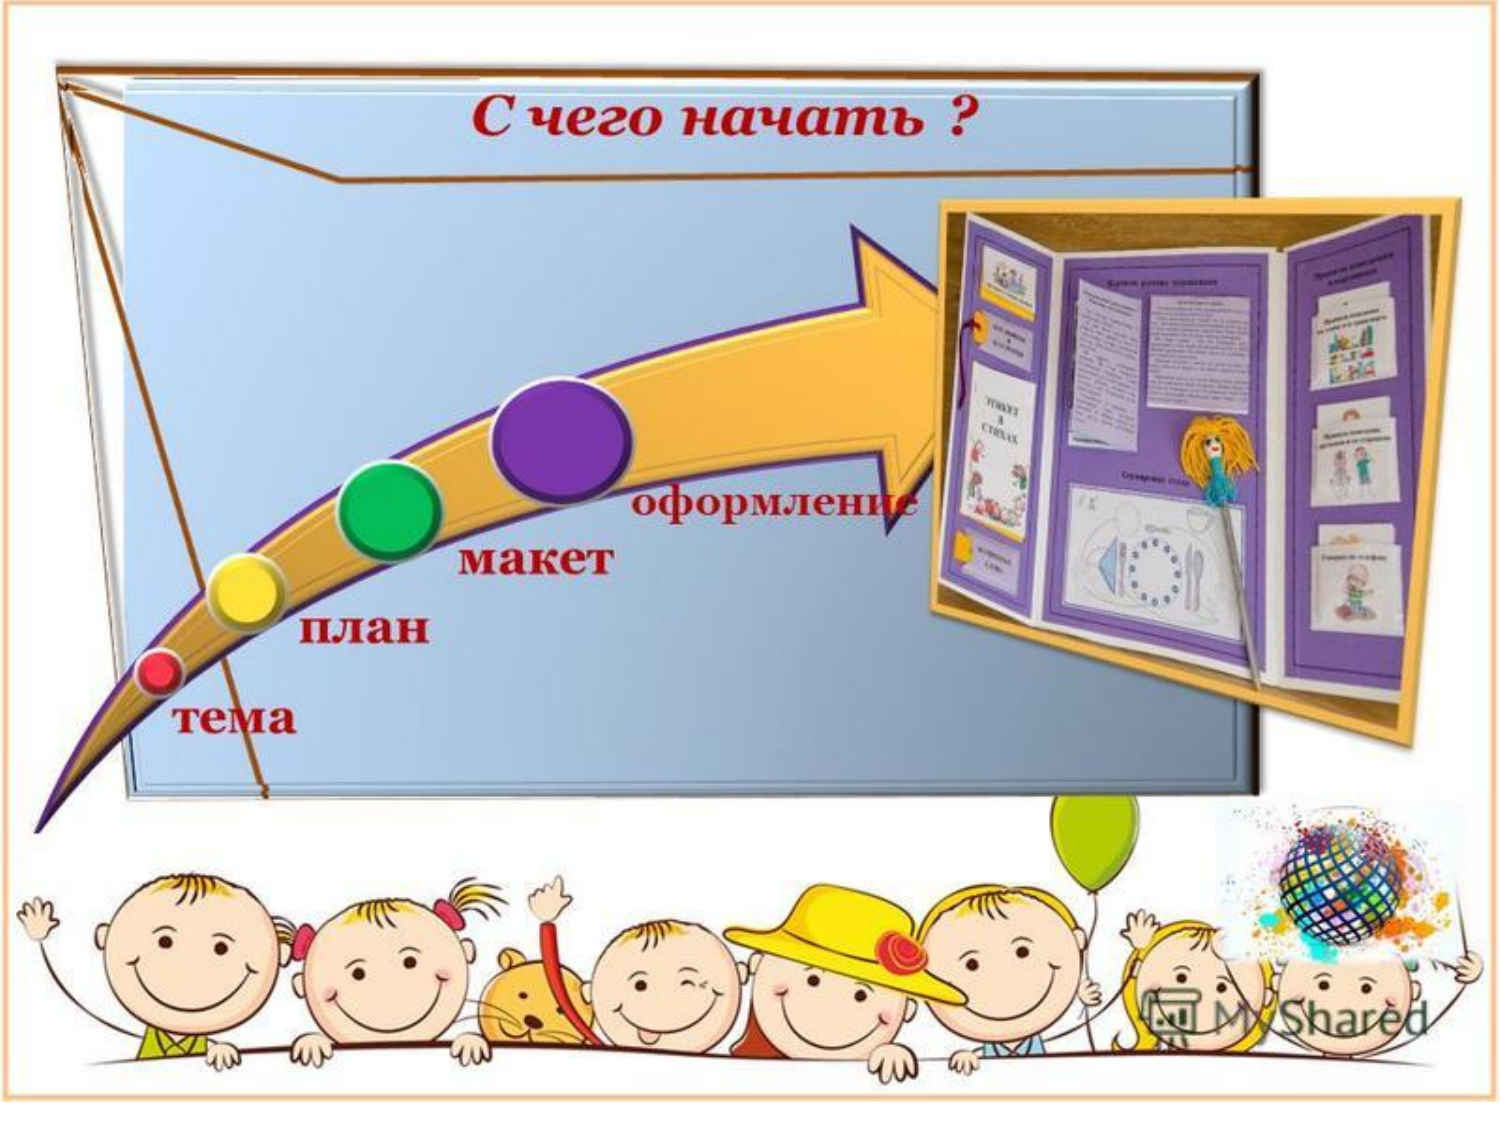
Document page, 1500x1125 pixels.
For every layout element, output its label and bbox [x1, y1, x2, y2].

list [0, 0, 1500, 1102]
